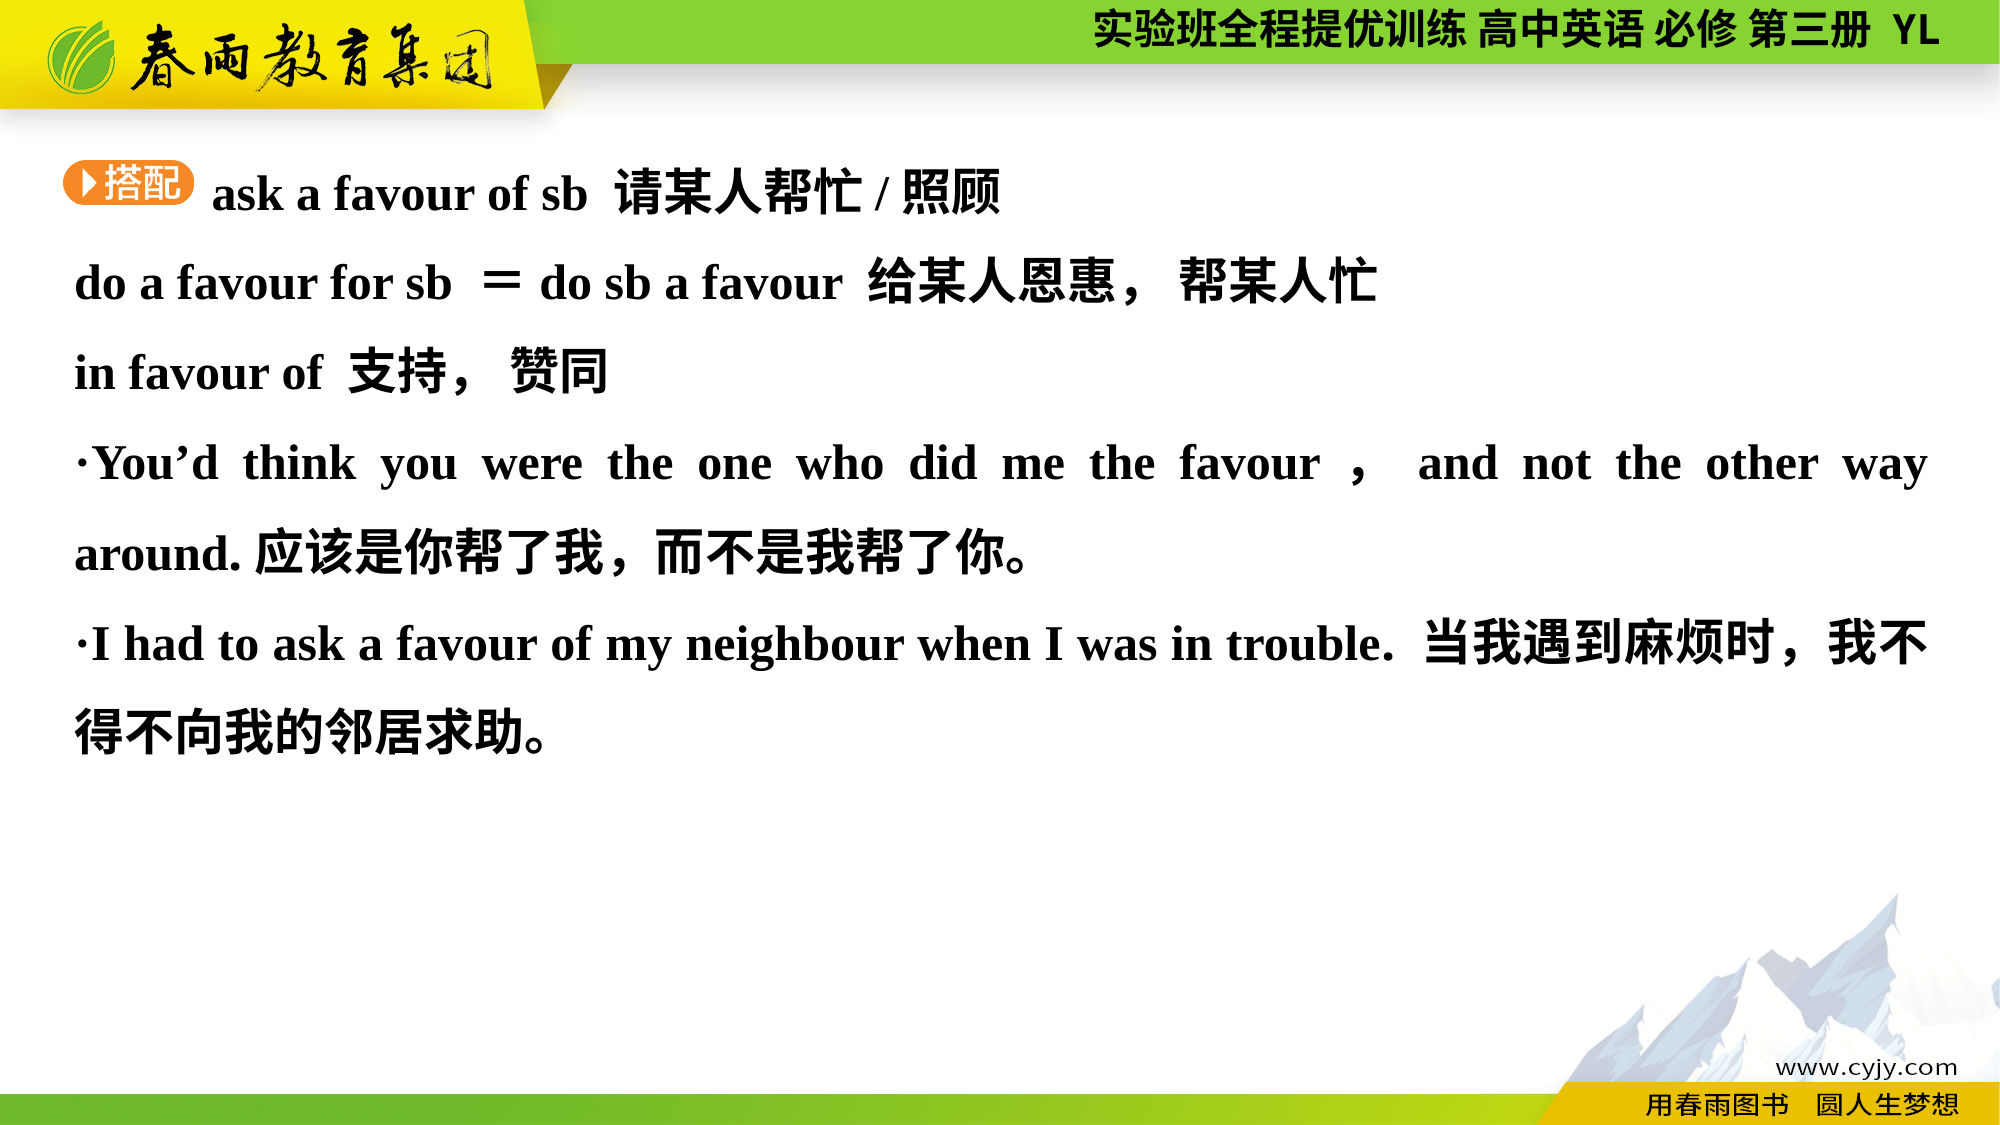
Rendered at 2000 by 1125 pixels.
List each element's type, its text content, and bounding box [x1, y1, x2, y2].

picture [0, 0, 2000, 1125]
list ask a favour of sb 请某人帮忙/照顾 do a favour for sb ＝do sb a favour 给某人恩惠， 帮某人忙 in favour of 支持， 赞同 ·You’d think you were the one who did me the favour，and not the other way around.应该是你帮了我，而不是我帮了你。 ·I had to ask a favour of my neighbour when I was in trouble. 当我遇到麻烦时，我不得不向我的邻居求助。 [59, 122, 1944, 774]
